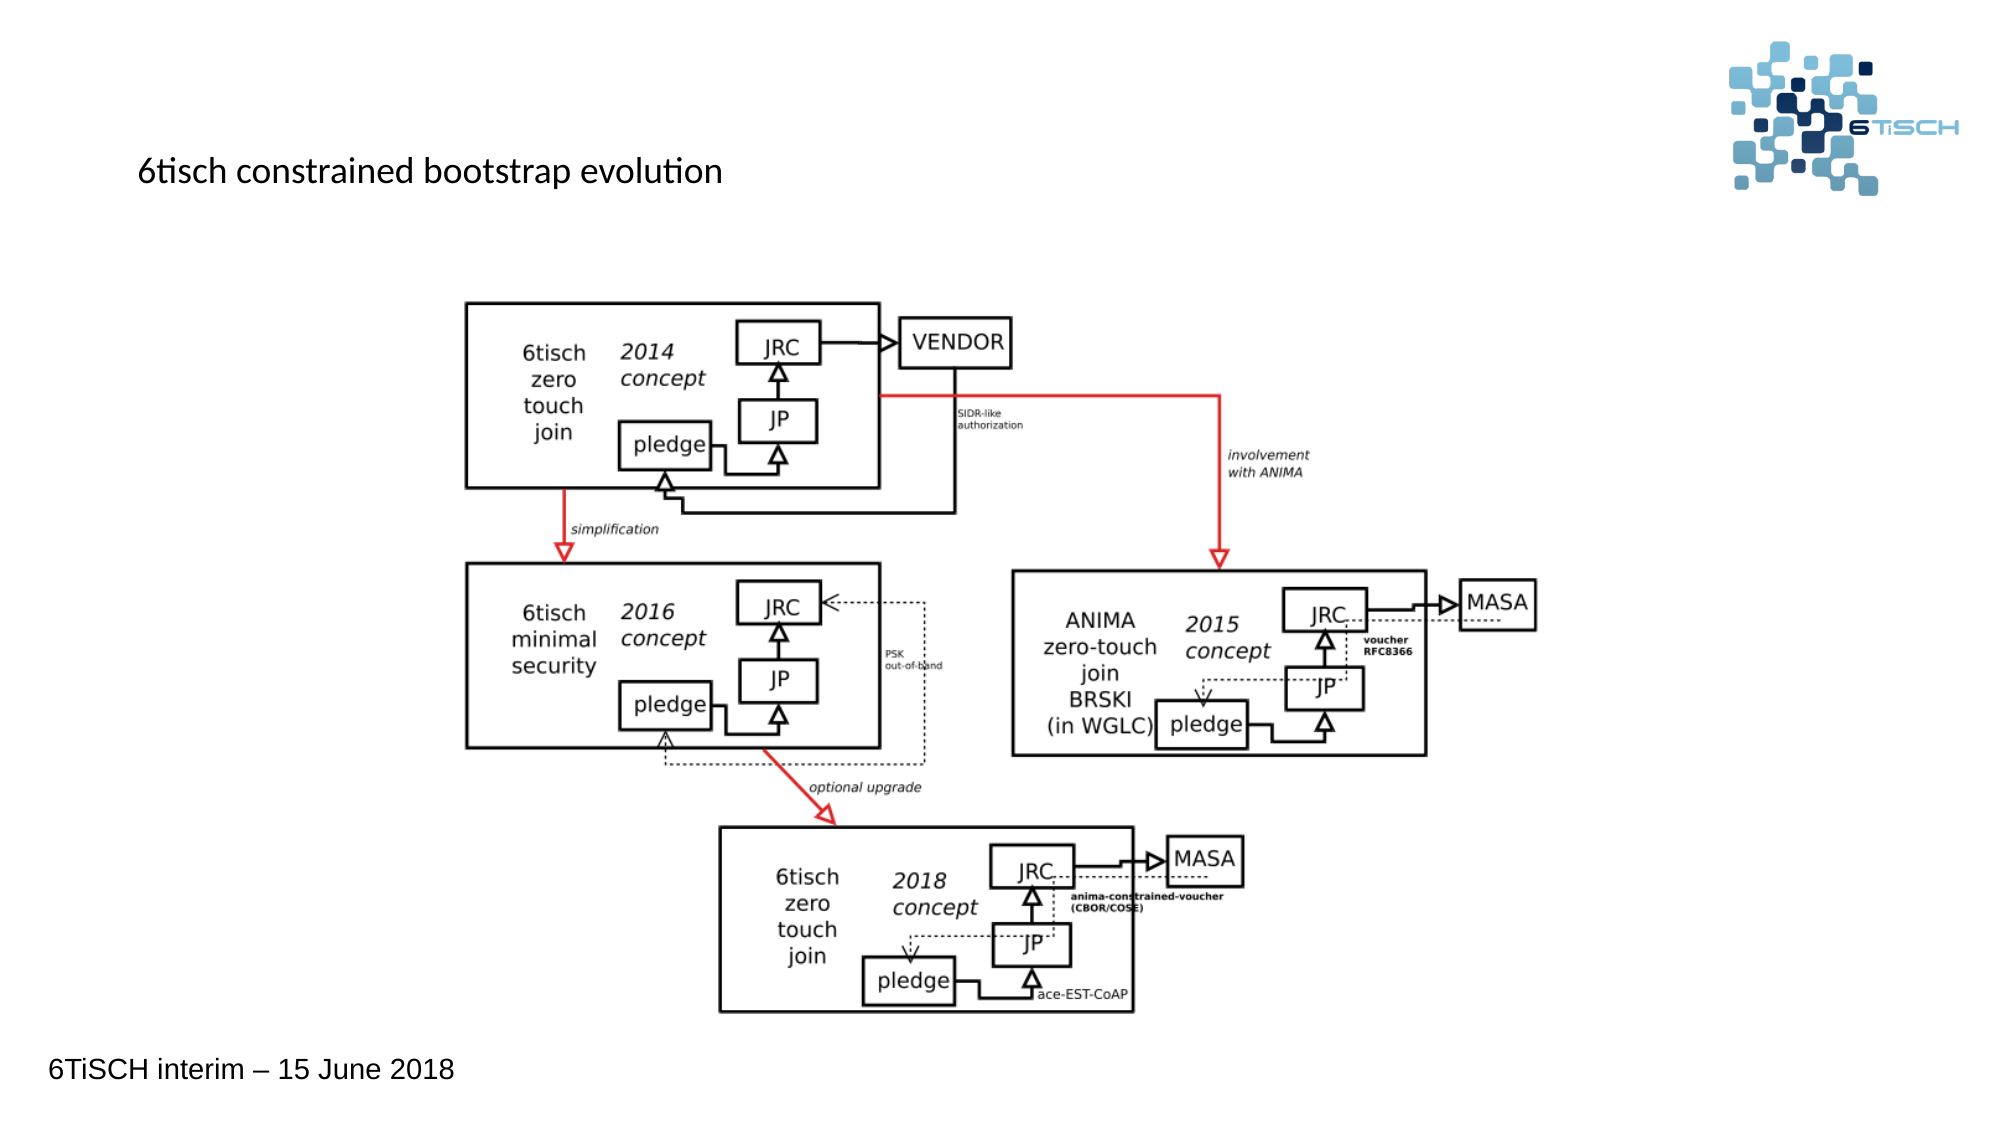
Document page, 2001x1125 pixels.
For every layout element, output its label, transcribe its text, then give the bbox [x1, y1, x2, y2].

picture [1725, 37, 1963, 200]
text_box 6tisch constrained bootstrap evolution [137, 59, 1863, 278]
picture [461, 299, 1538, 1014]
